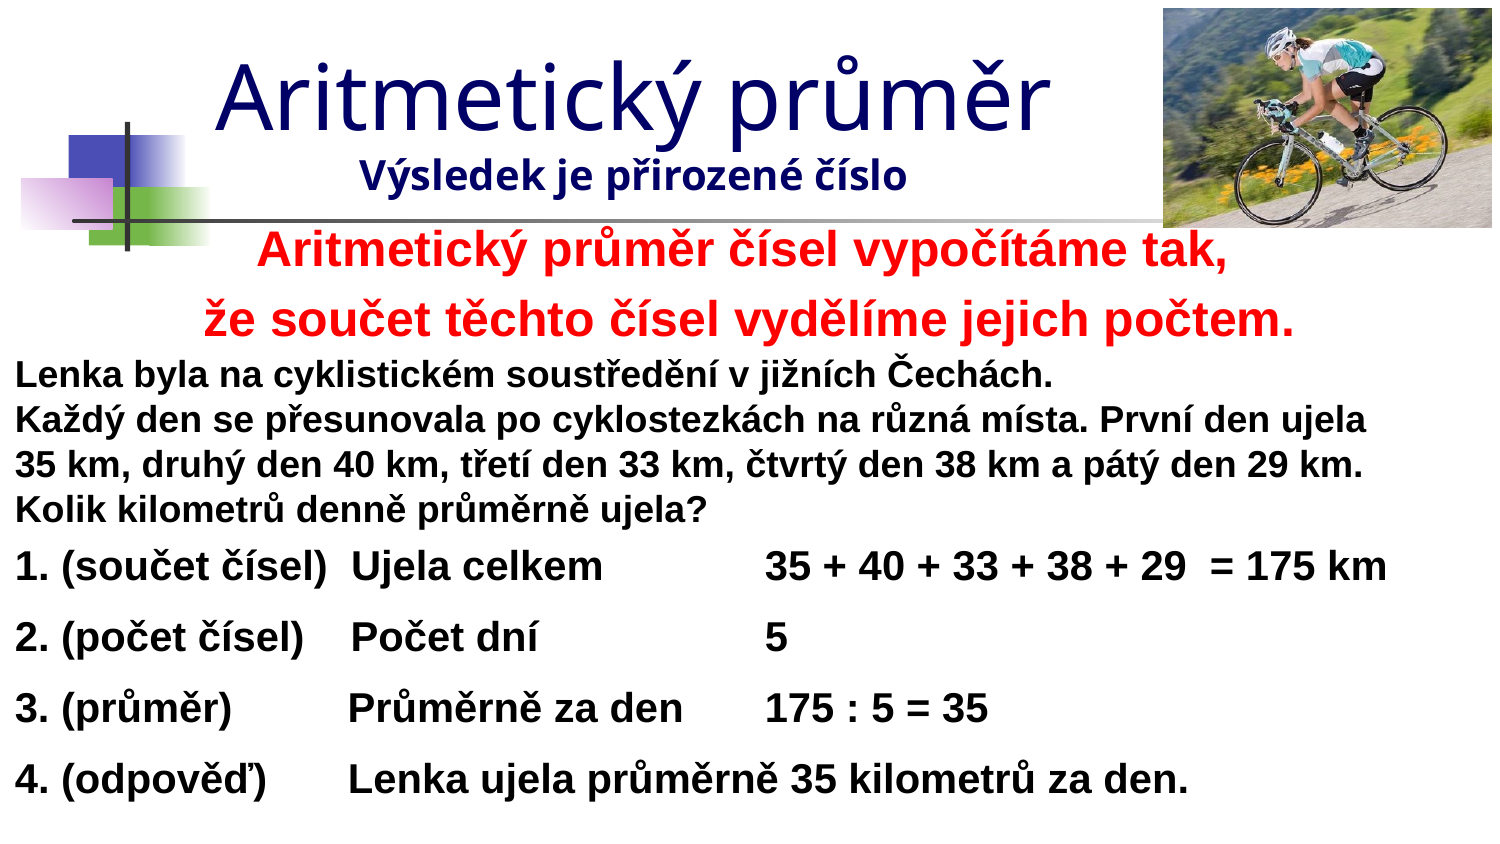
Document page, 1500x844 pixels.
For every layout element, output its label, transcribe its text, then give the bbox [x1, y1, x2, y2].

text_box 4. (odpověď) Lenka ujela průměrně 35 kilometrů za den. [0, 744, 1500, 809]
text_box 3. (průměr) Průměrně za den 175 : 5 = 35 [0, 673, 1022, 738]
text_box Aritmetický průměr čísel vypočítáme tak, že součet těchto čísel vydělíme jejich počtem. [0, 209, 1500, 342]
text_box Lenka byla na cyklistickém soustředění v jižních Čechách. Každý den se přesunovala po cyklostezkách na různá místa. První den ujela 35 km, druhý den 40 km, třetí den 33 km, čtvrtý den 38 km a pátý den 29 km. Kolik kilometrů denně průměrně ujela? [0, 342, 1500, 538]
title Aritmetický průměr Výsledek je přirozené číslo [104, 29, 1158, 209]
text_box 1. (součet čísel) Ujela celkem 35 + 40 + 33 + 38 + 29 = 175 km [0, 538, 1500, 597]
picture [1163, 8, 1492, 228]
text_box 2. (počet čísel) Počet dní 5 [0, 602, 1500, 668]
